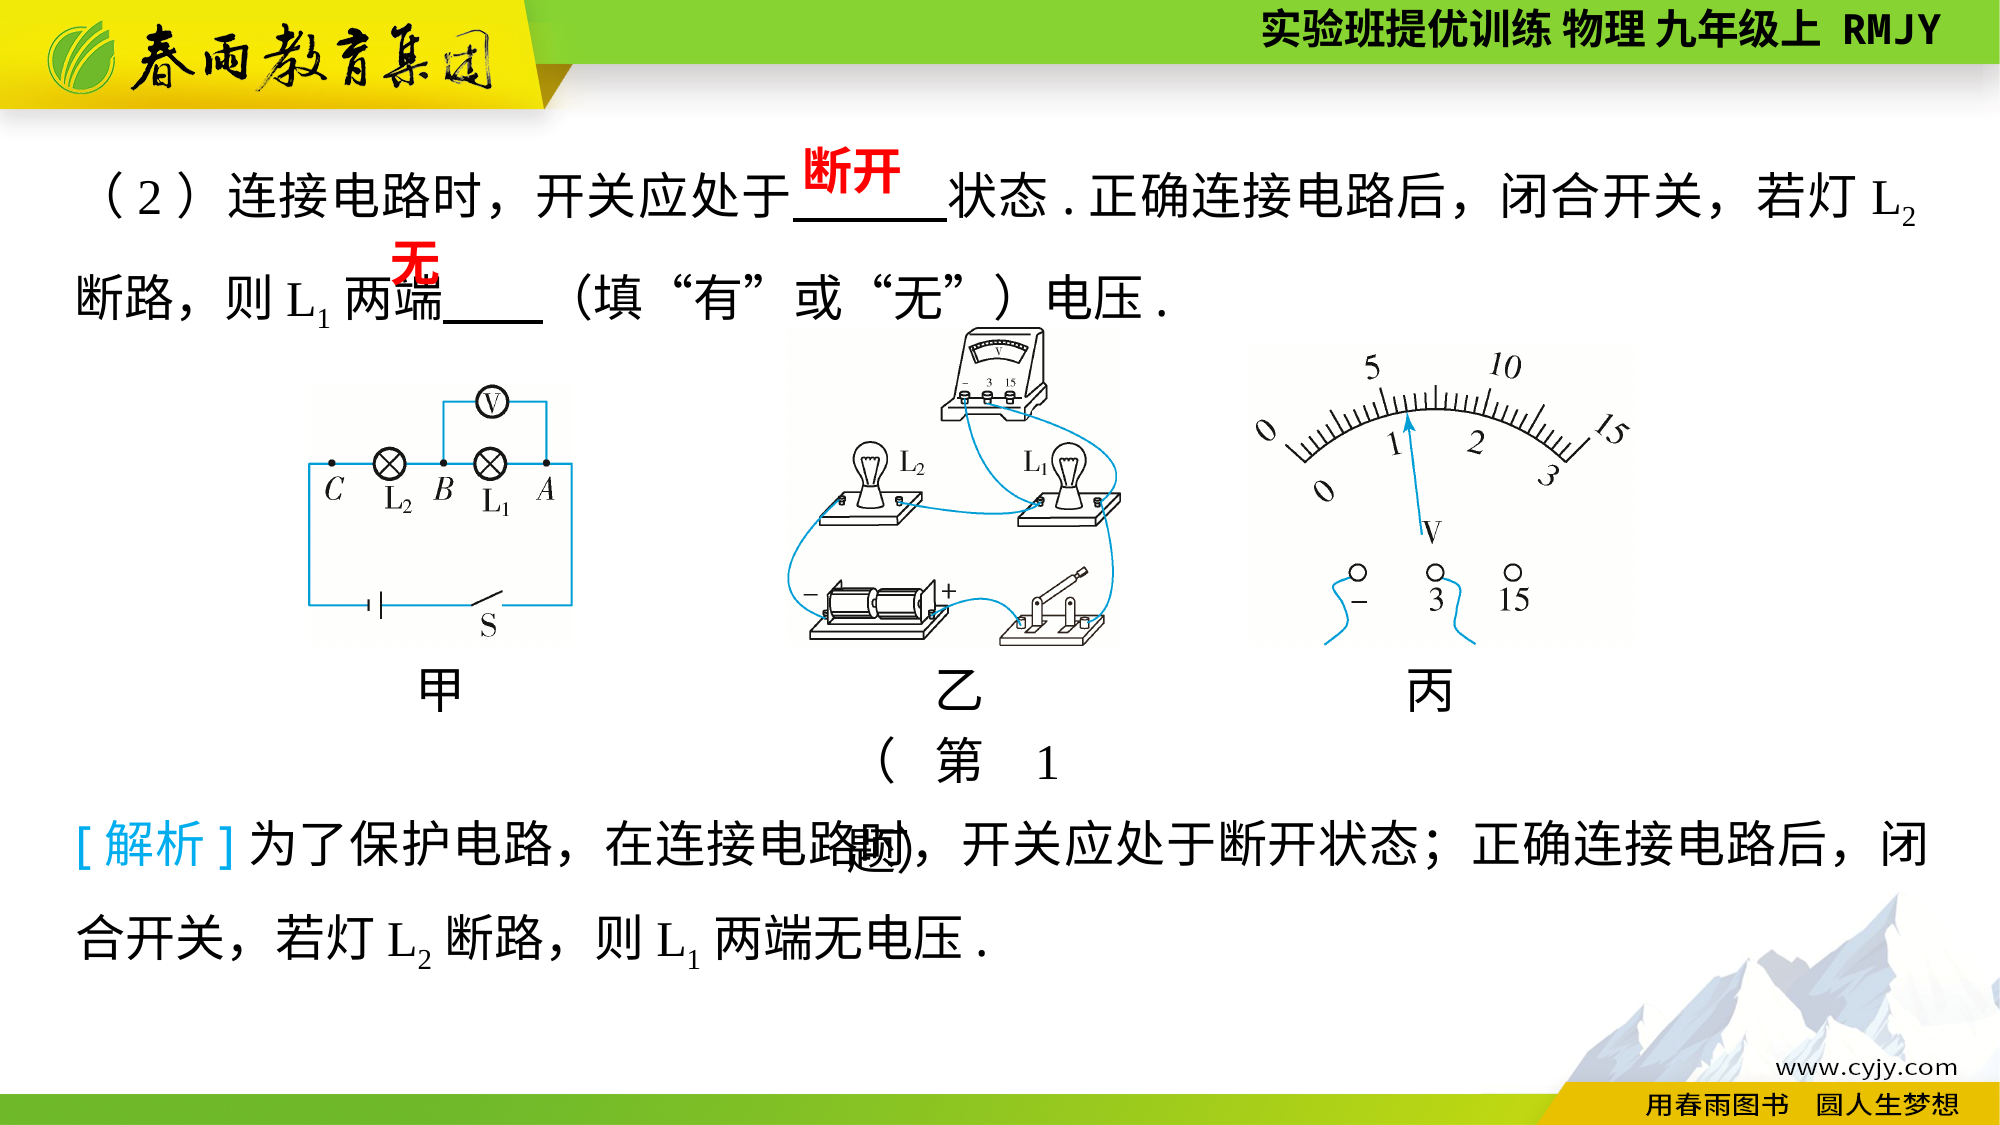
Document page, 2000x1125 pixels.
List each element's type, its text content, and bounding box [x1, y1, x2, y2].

picture [0, 0, 2000, 1125]
text_box （第1题） [831, 692, 1087, 775]
text_box 无 [376, 224, 456, 300]
text_box 乙 [919, 655, 1000, 692]
text_box 甲 [400, 654, 481, 727]
text_box [解析]为了保护电路，在连接电路时，开关应处于断开状态；正确连接电路后，闭合开关，若灯L2断路，则L1两端无电压. [60, 775, 1945, 983]
text_box 丙 [1391, 654, 1471, 727]
list （2）连接电路时，开关应处于 状态.正确连接电路后，闭合开关，若灯L2断路，则L1两端 （填“有”或“无”）电压. [59, 122, 1944, 308]
text_box 断开 [788, 132, 918, 207]
